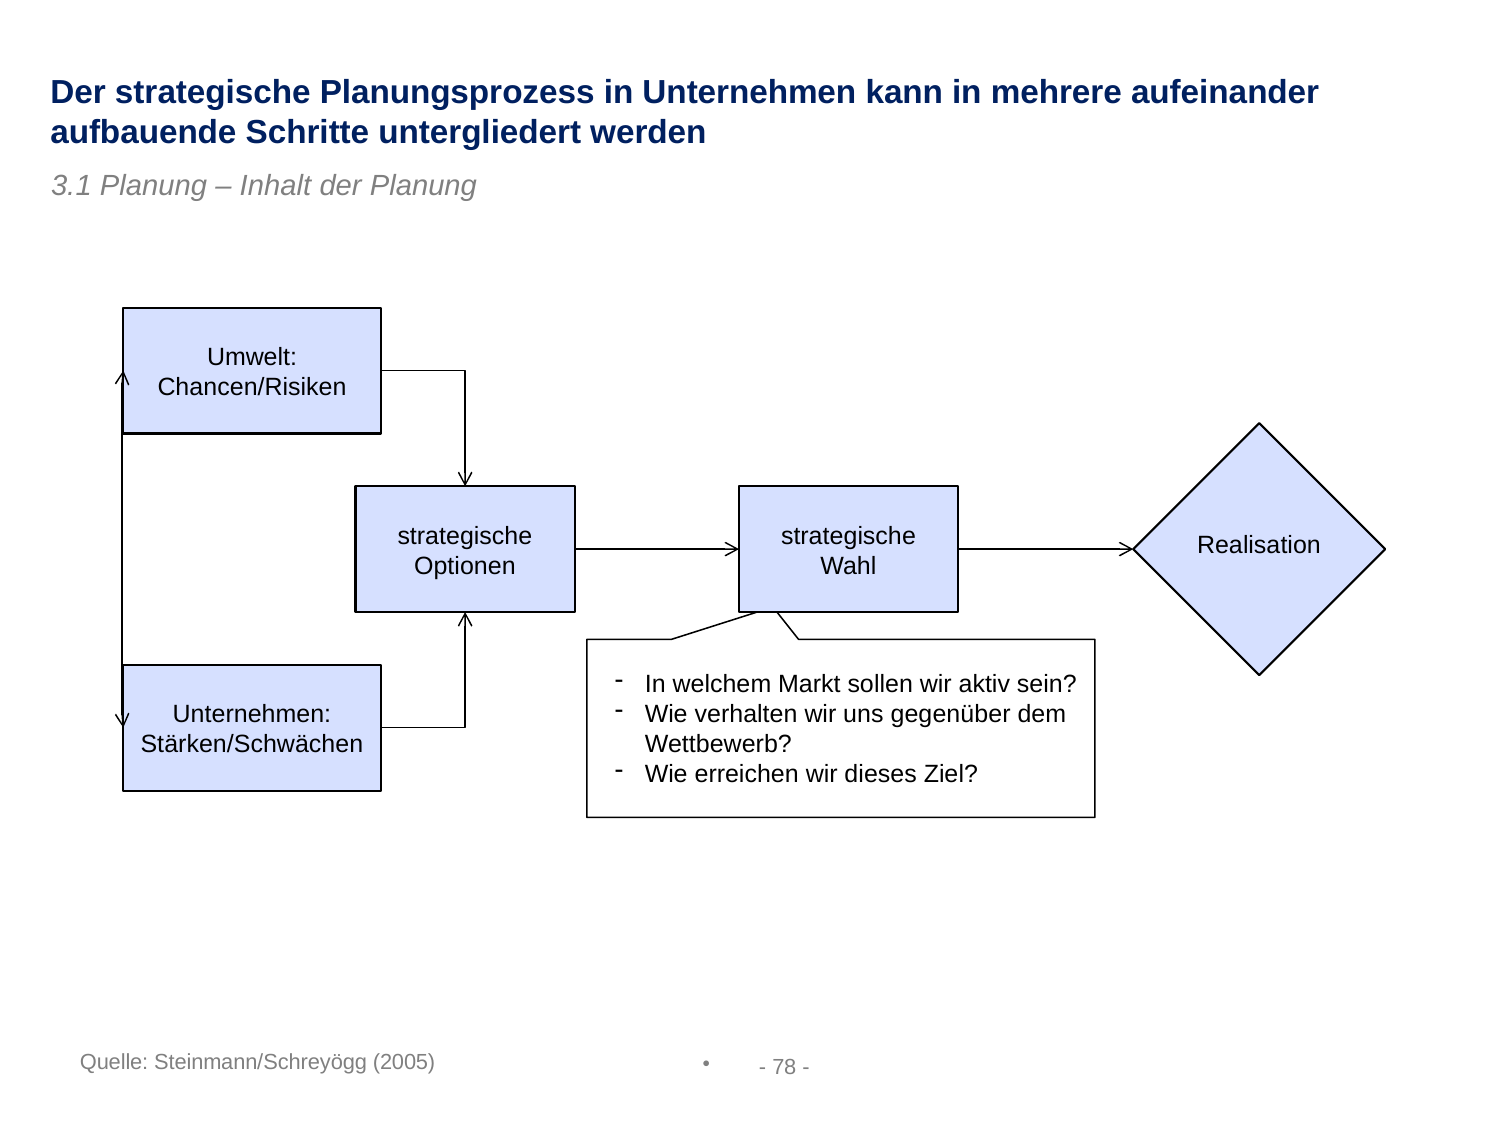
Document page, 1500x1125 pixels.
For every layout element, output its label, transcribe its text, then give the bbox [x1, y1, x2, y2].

slide_number - 78 - [599, 1045, 913, 1093]
text_box 3.1 Planung – Inhalt der Planung [36, 159, 493, 209]
text_box [1159, 421, 1360, 520]
text_box Der strategische Planungsprozess in Unternehmen kann in mehrere aufeinander aufbauende Schritte untergliedert werden [35, 63, 1433, 158]
text_box Quelle: Steinmann/Schreyögg (2005) [64, 1039, 452, 1081]
text_box Unternehmen: Stärken/Schwächen [121, 663, 383, 793]
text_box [380, 370, 466, 487]
text_box strategische Optionen [353, 484, 577, 614]
text_box Realisation [1154, 520, 1365, 566]
text_box [586, 614, 1095, 818]
text_box strategische Wahl [737, 484, 960, 614]
text_box [1132, 525, 1388, 678]
text_box In welchem Markt sollen wir aktiv sein? Wie verhalten wir uns gegenüber dem Wettbewerb? Wie erreichen wir dieses Ziel? [600, 659, 1135, 840]
text_box Umwelt: Chancen/Risiken [121, 305, 383, 436]
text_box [380, 611, 466, 728]
